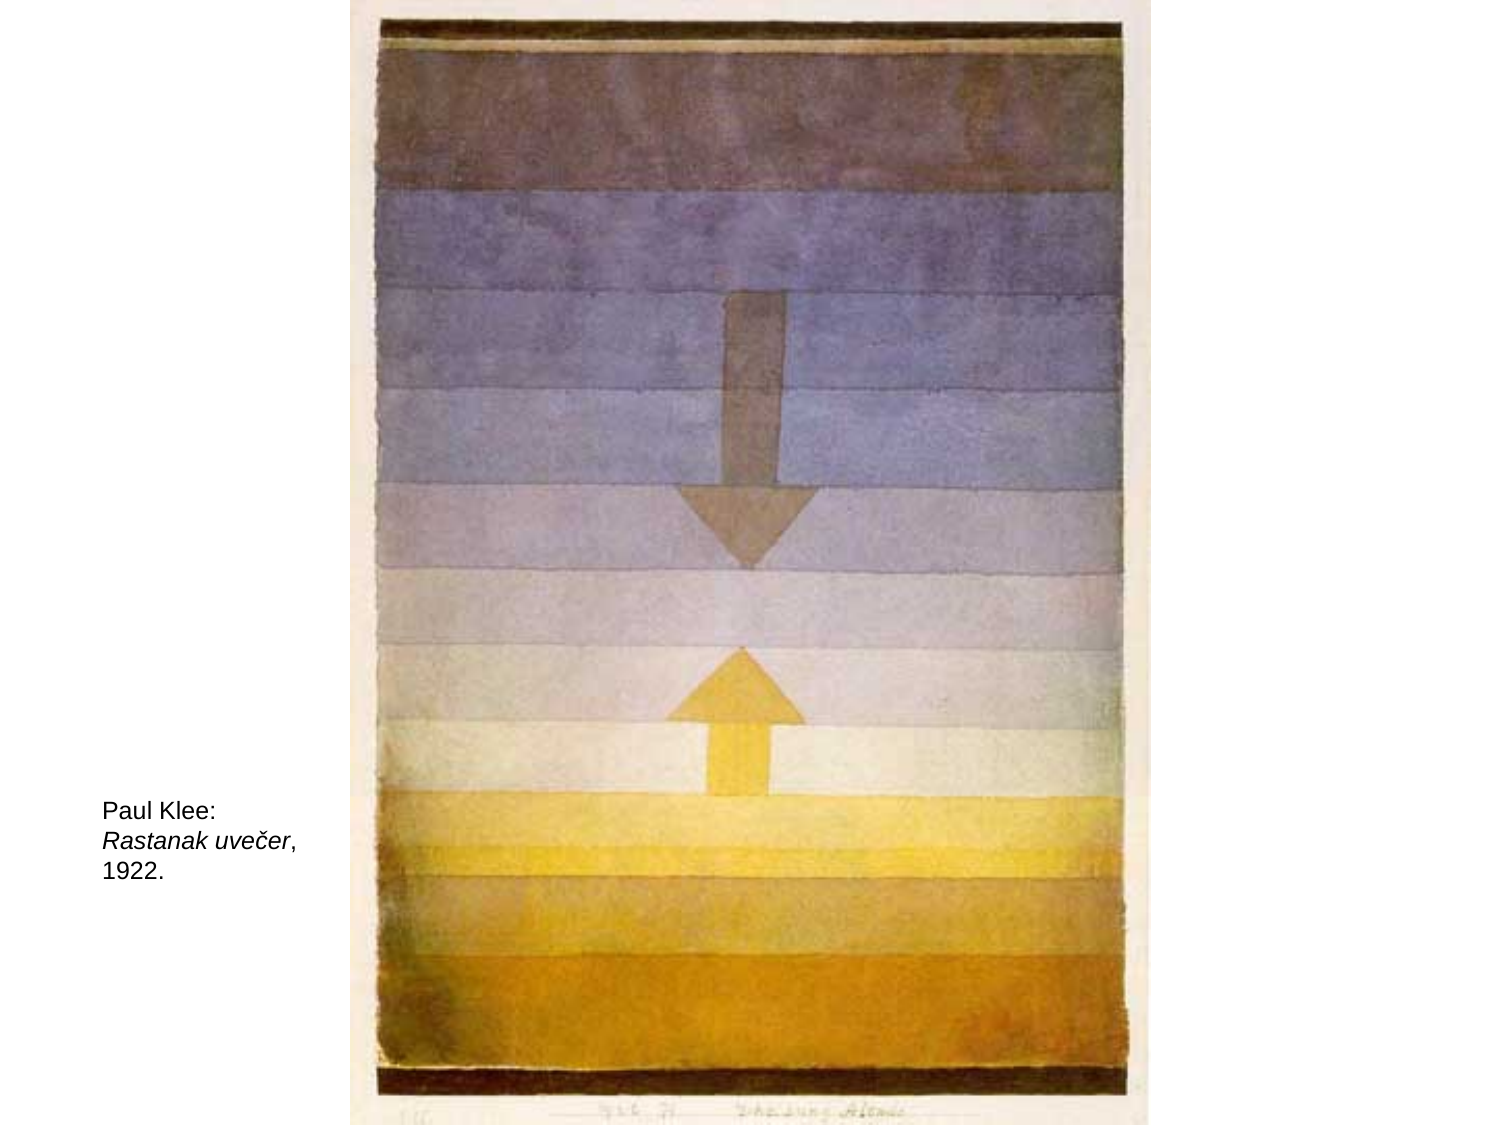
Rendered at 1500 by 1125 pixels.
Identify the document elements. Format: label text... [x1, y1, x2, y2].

text_box Paul Klee: Rastanak uvečer, 1922. [87, 787, 312, 893]
picture [349, 0, 1152, 1125]
